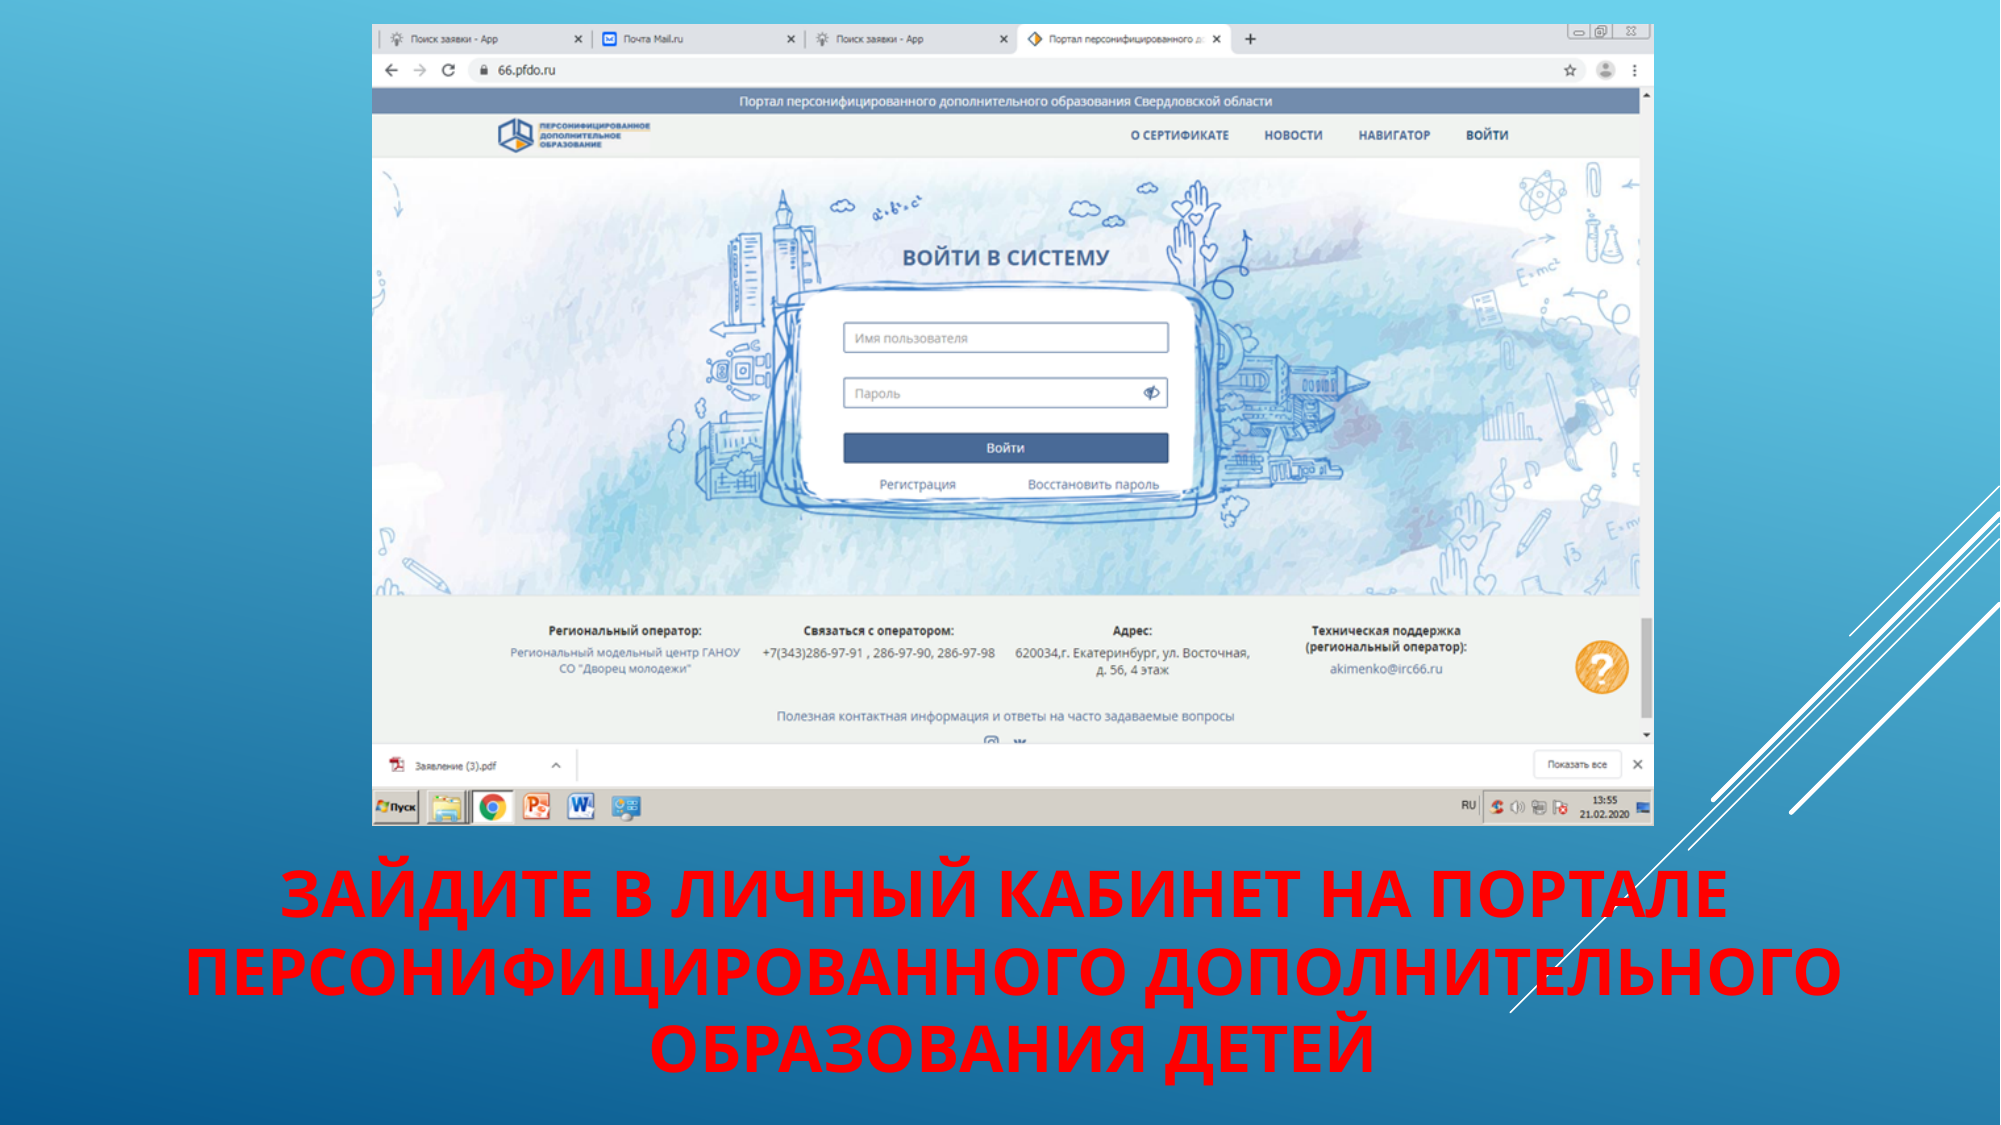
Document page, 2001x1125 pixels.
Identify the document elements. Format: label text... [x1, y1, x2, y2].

title Зайдите в личный кабинет на портале персонифицированного дополнительного образования детей [112, 845, 1915, 1093]
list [372, 24, 1654, 826]
